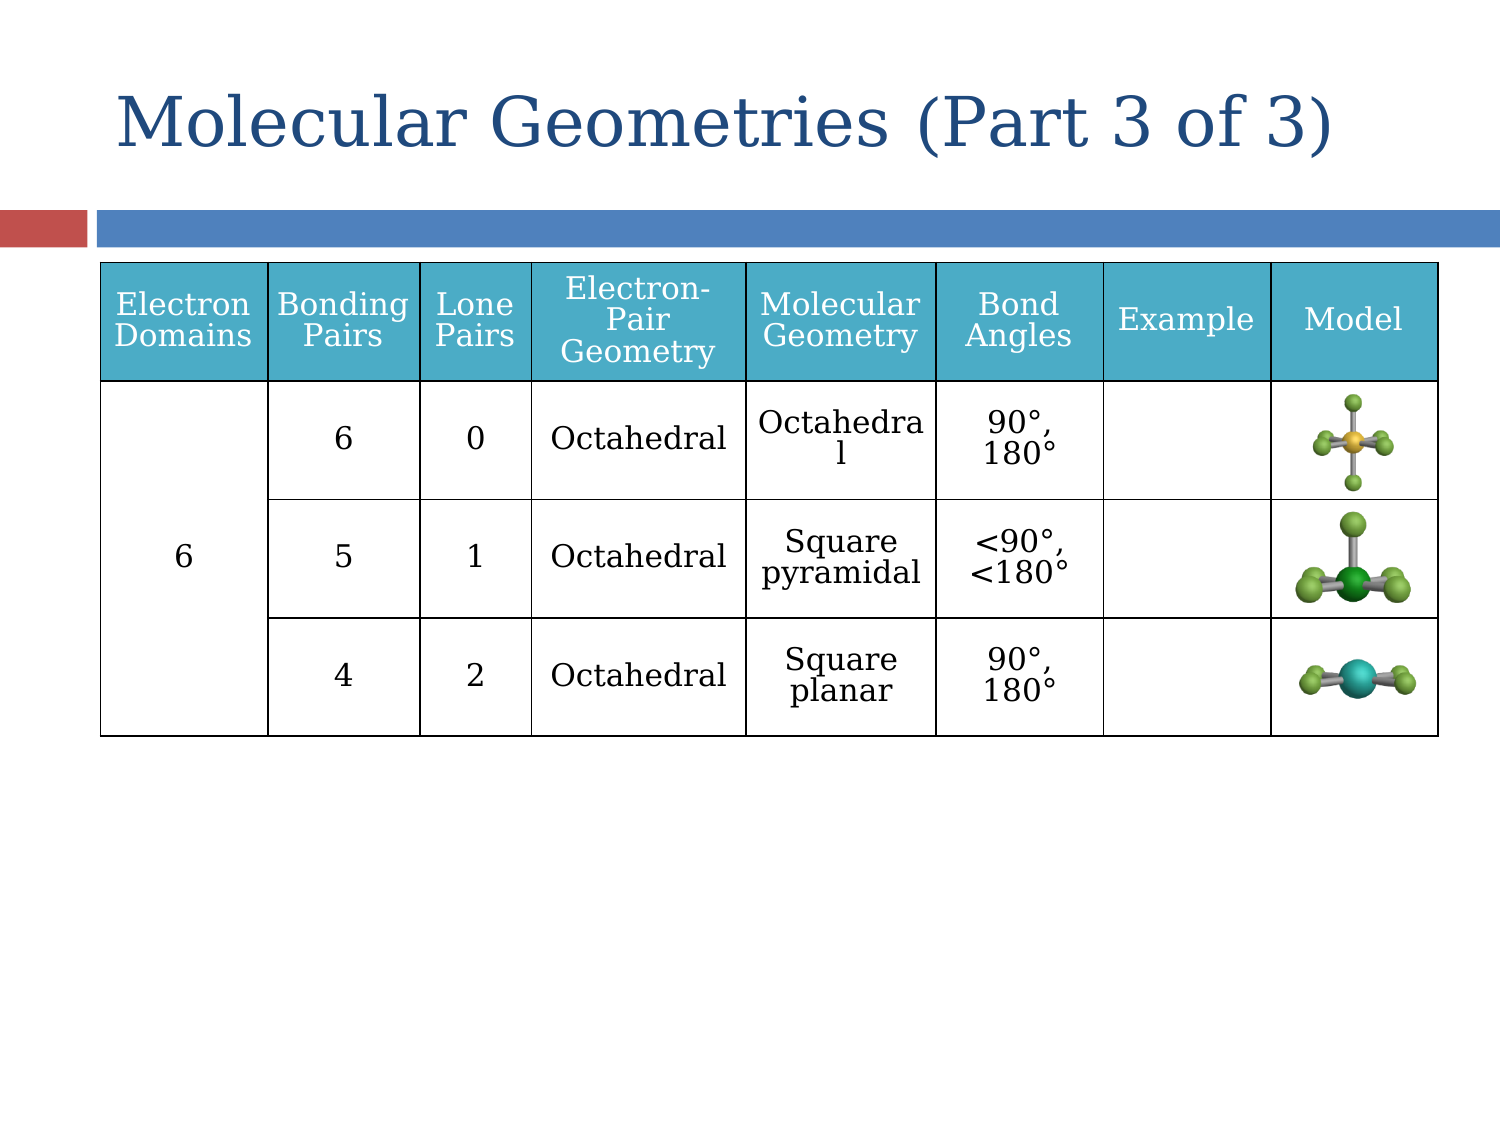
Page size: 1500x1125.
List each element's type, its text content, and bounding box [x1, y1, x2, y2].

picture [1311, 392, 1395, 493]
picture [1294, 510, 1412, 605]
picture [1299, 652, 1417, 700]
title Molecular Geometries (Part 3 of 3) [100, 37, 1438, 200]
